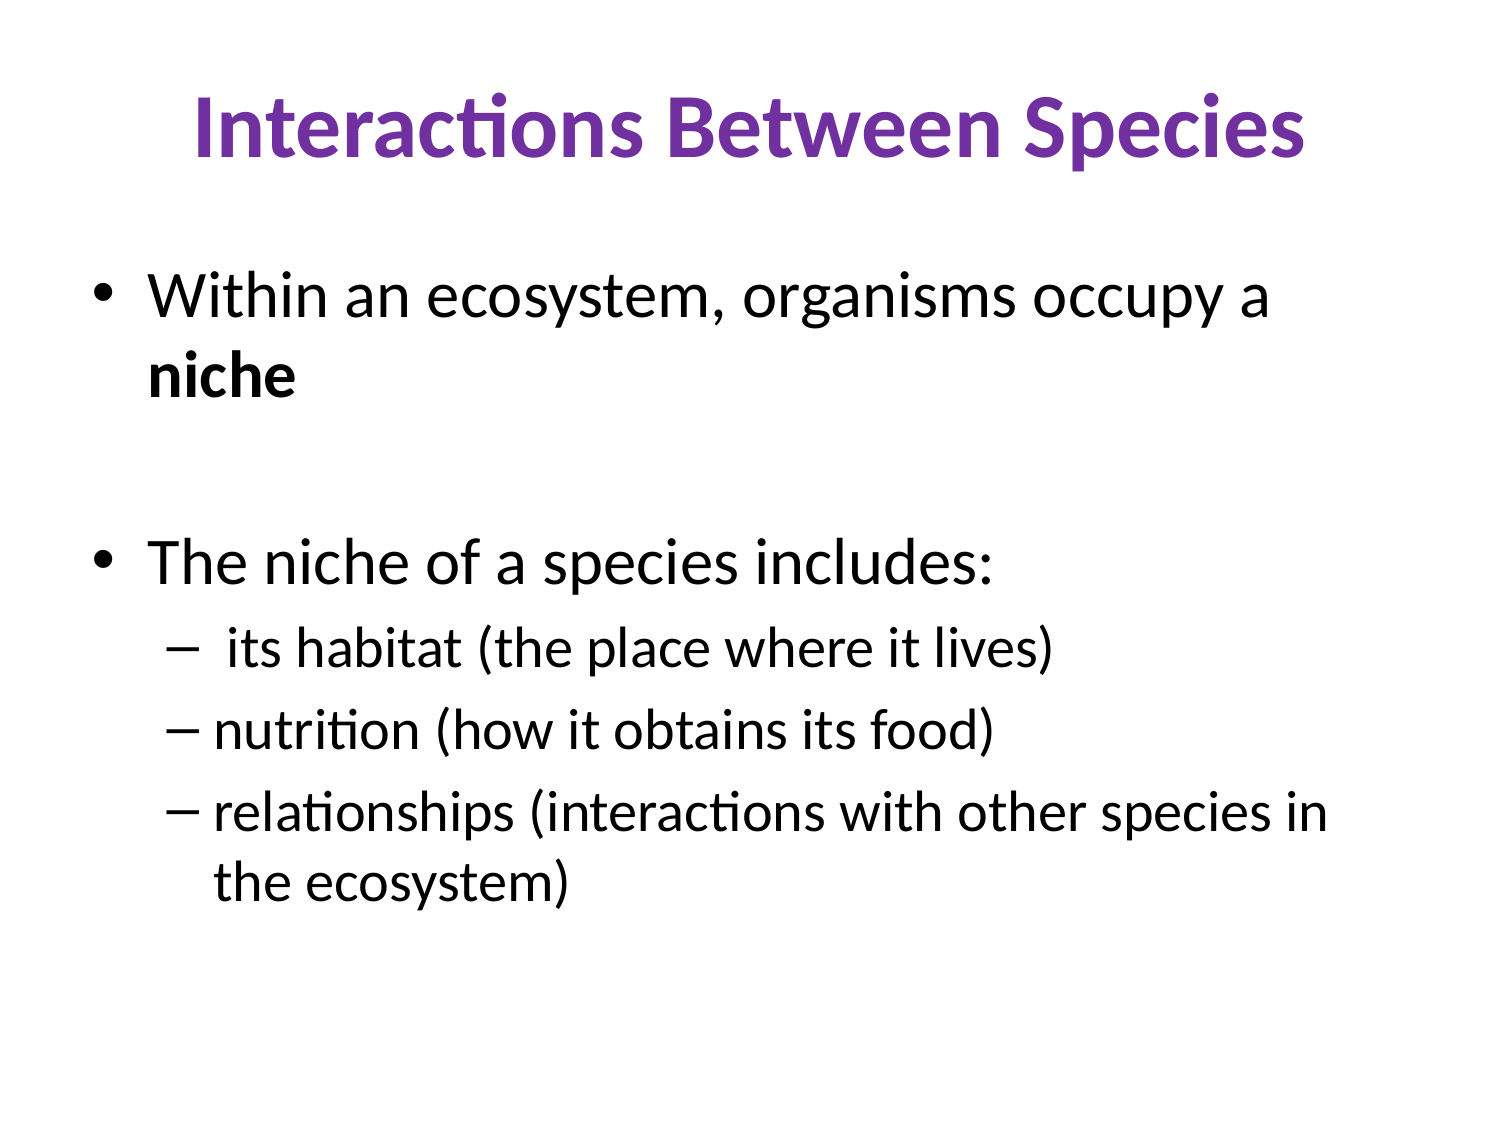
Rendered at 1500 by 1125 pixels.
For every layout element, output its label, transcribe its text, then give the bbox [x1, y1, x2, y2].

title Interactions Between Species [75, 45, 1425, 197]
list Within an ecosystem, organisms occupy a niche The niche of a species includes: its habitat (the place where it lives) nutrition (how it obtains its food) relationships (interactions with other species in the ecosystem) [76, 243, 1427, 988]
